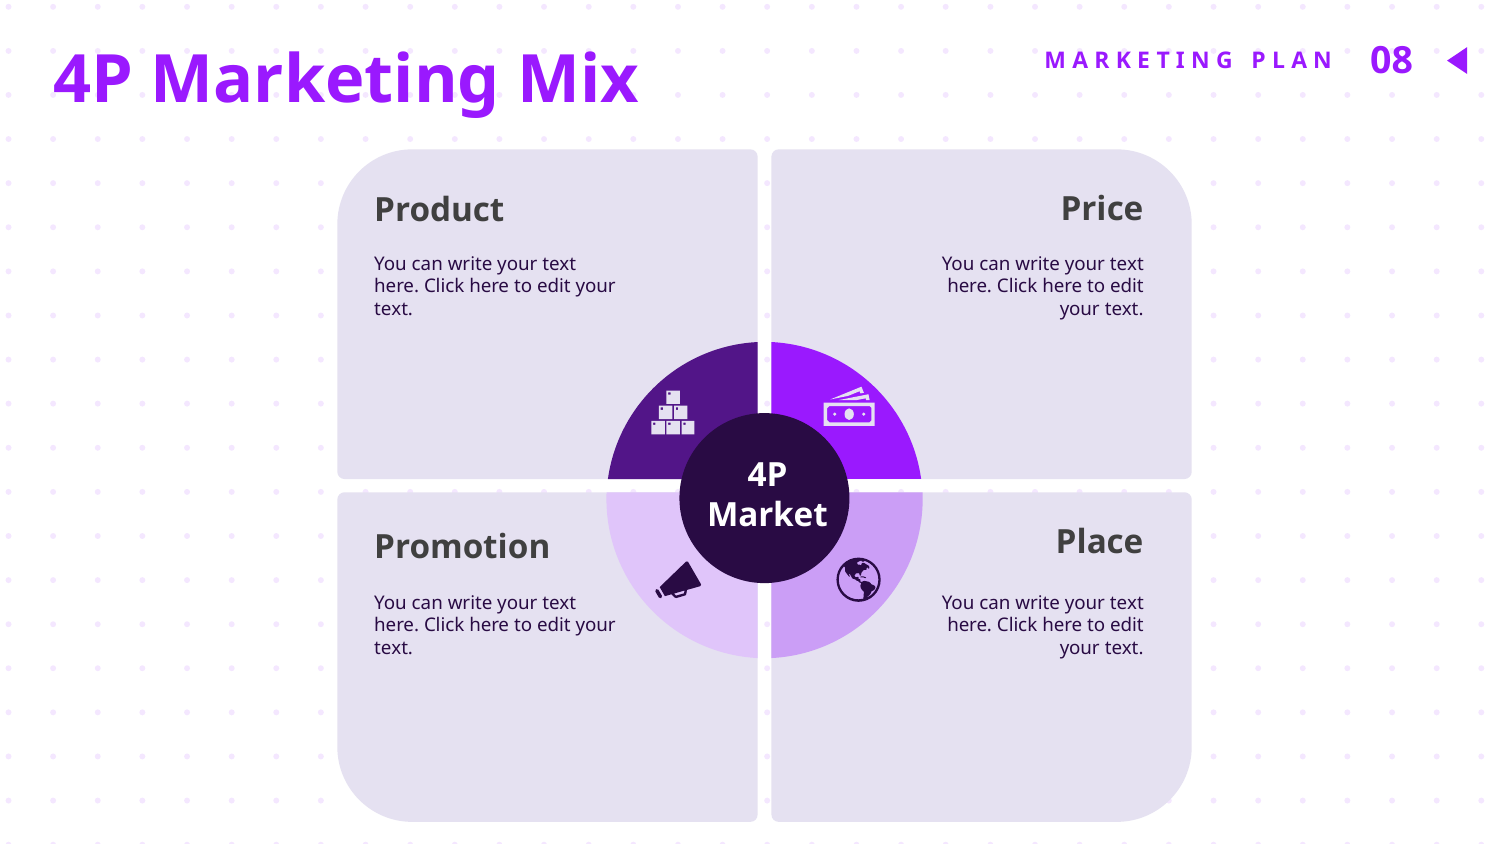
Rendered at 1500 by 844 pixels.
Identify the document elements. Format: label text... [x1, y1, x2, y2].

text_box MARKETING PLAN [943, 45, 1333, 73]
text_box 4P Marketing Mix [53, 35, 737, 116]
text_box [336, 149, 1192, 823]
text_box 08 [1365, 36, 1414, 82]
text_box [1444, 45, 1470, 76]
